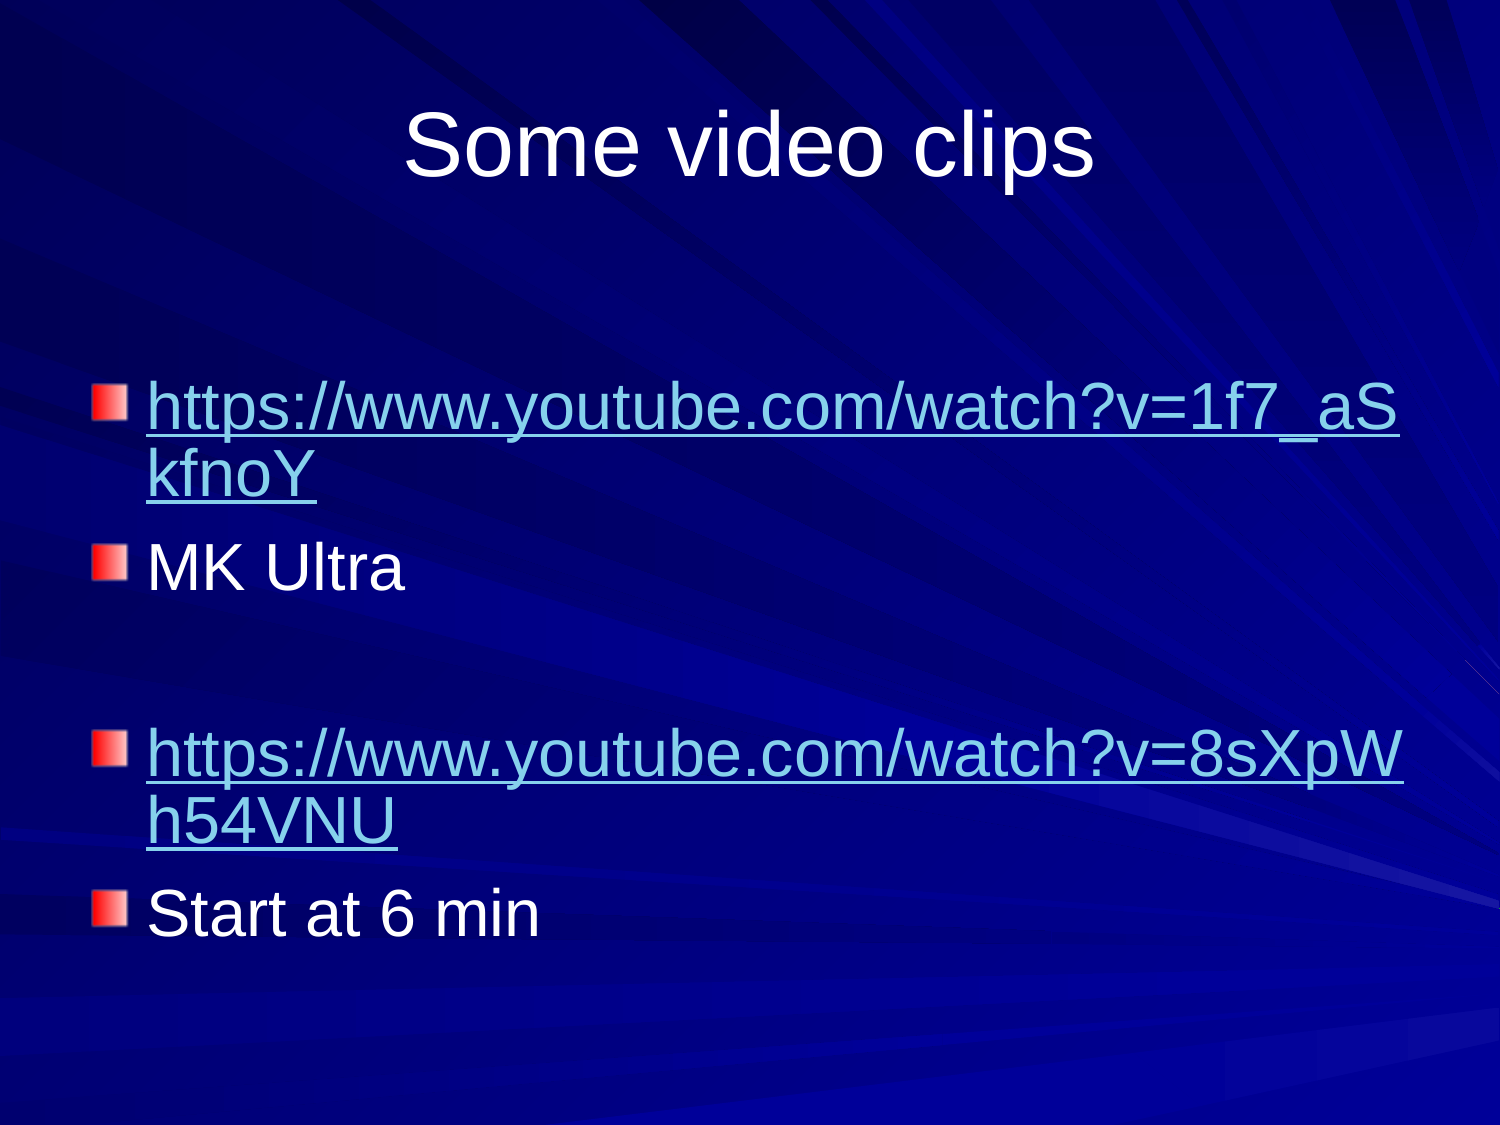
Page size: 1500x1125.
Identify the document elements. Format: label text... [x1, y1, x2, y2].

picture [90, 888, 132, 931]
picture [90, 728, 132, 771]
title Some video clips [74, 45, 1426, 234]
list https://www.youtube.com/watch?v=1f7_aSkfnoY MK Ultra https://www.youtube.com/watch?v=8sXpWh54VNU Start at 6 min [74, 262, 1426, 1006]
picture [90, 542, 132, 585]
picture [90, 382, 132, 425]
